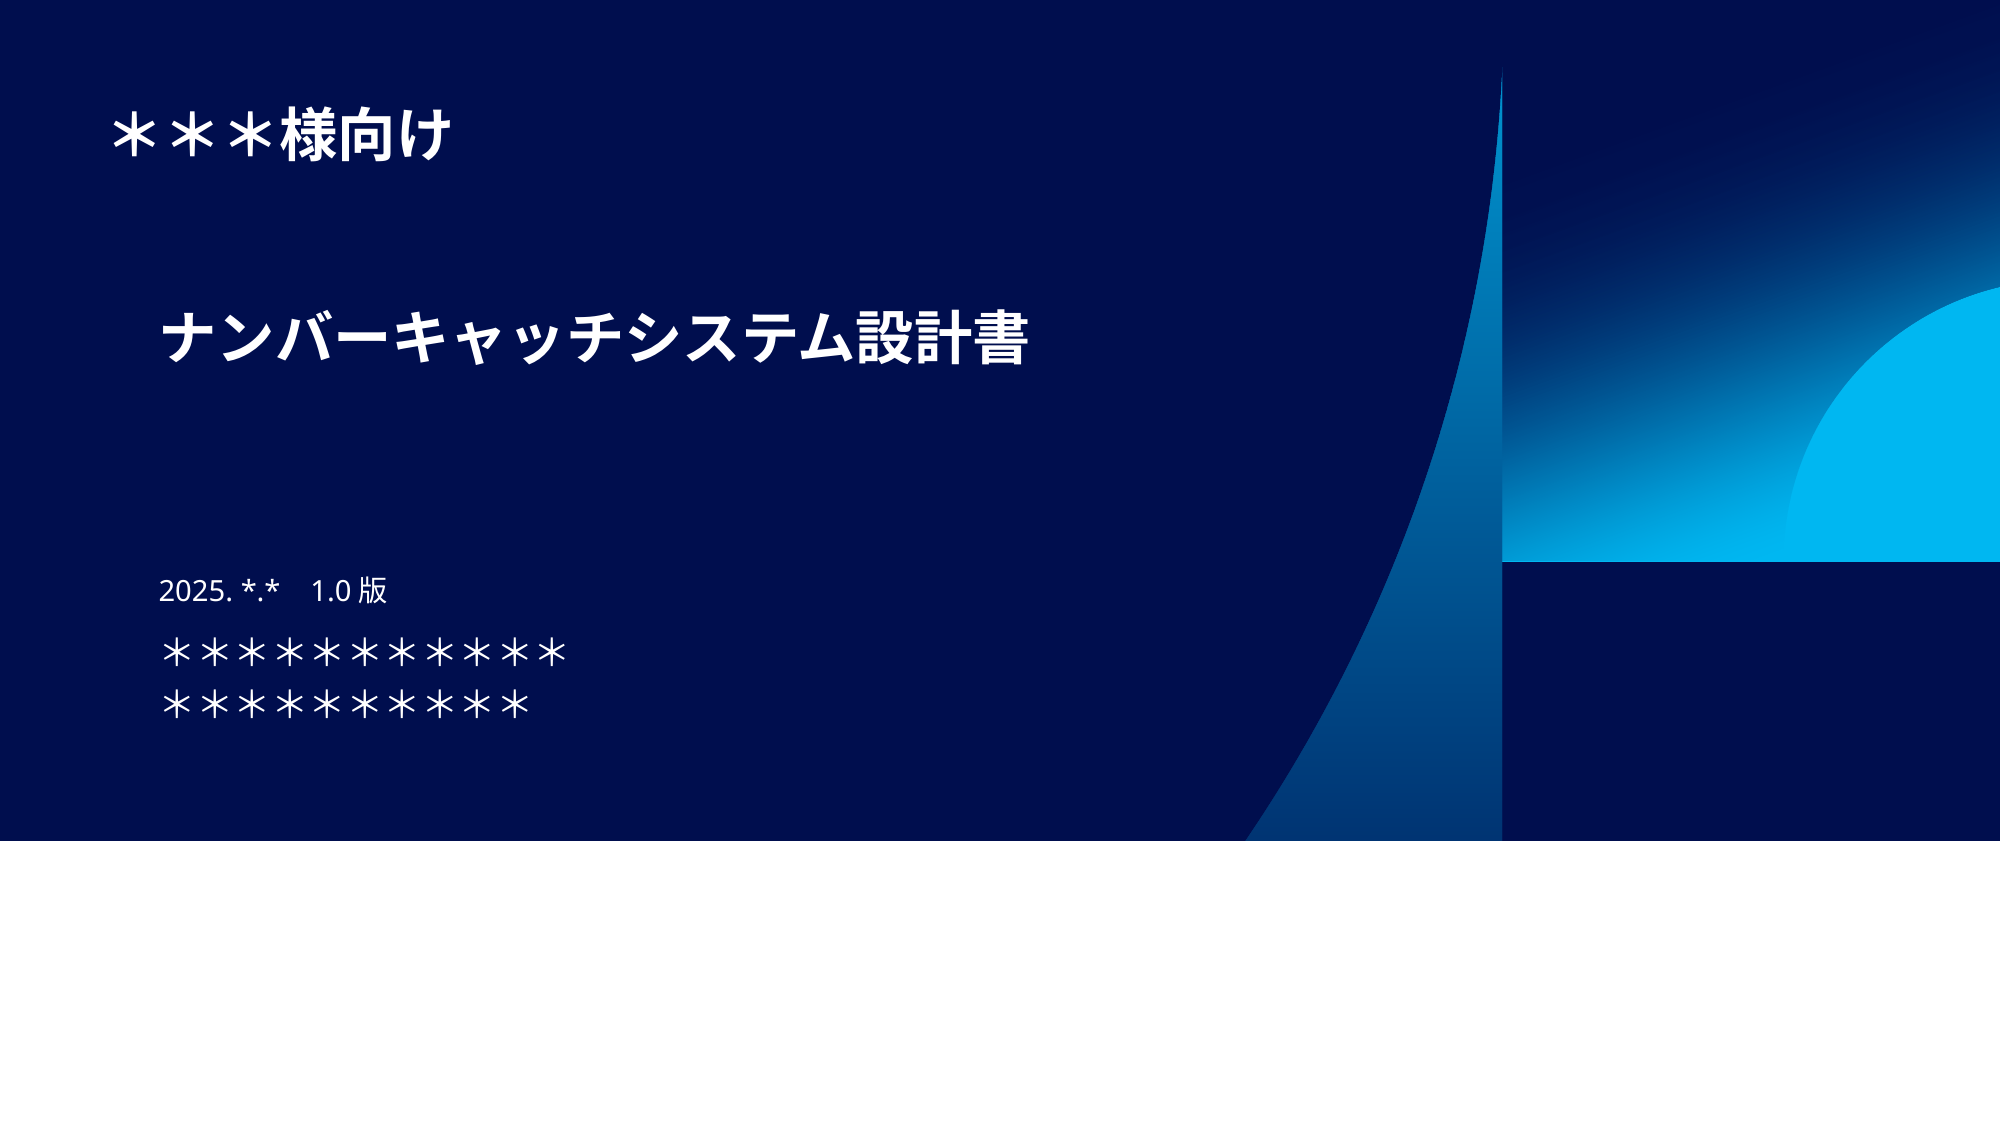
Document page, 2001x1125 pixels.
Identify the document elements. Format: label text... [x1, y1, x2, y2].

picture [0, 0, 2000, 841]
list ＊＊＊＊＊＊＊＊＊＊＊ ＊＊＊＊＊＊＊＊＊＊ [143, 621, 1485, 748]
list 2025. *.* 1.0版 [143, 562, 1485, 615]
title ナンバーキャッチシステム設計書 [143, 220, 1485, 438]
text_box ＊＊＊様向け [90, 69, 1268, 182]
